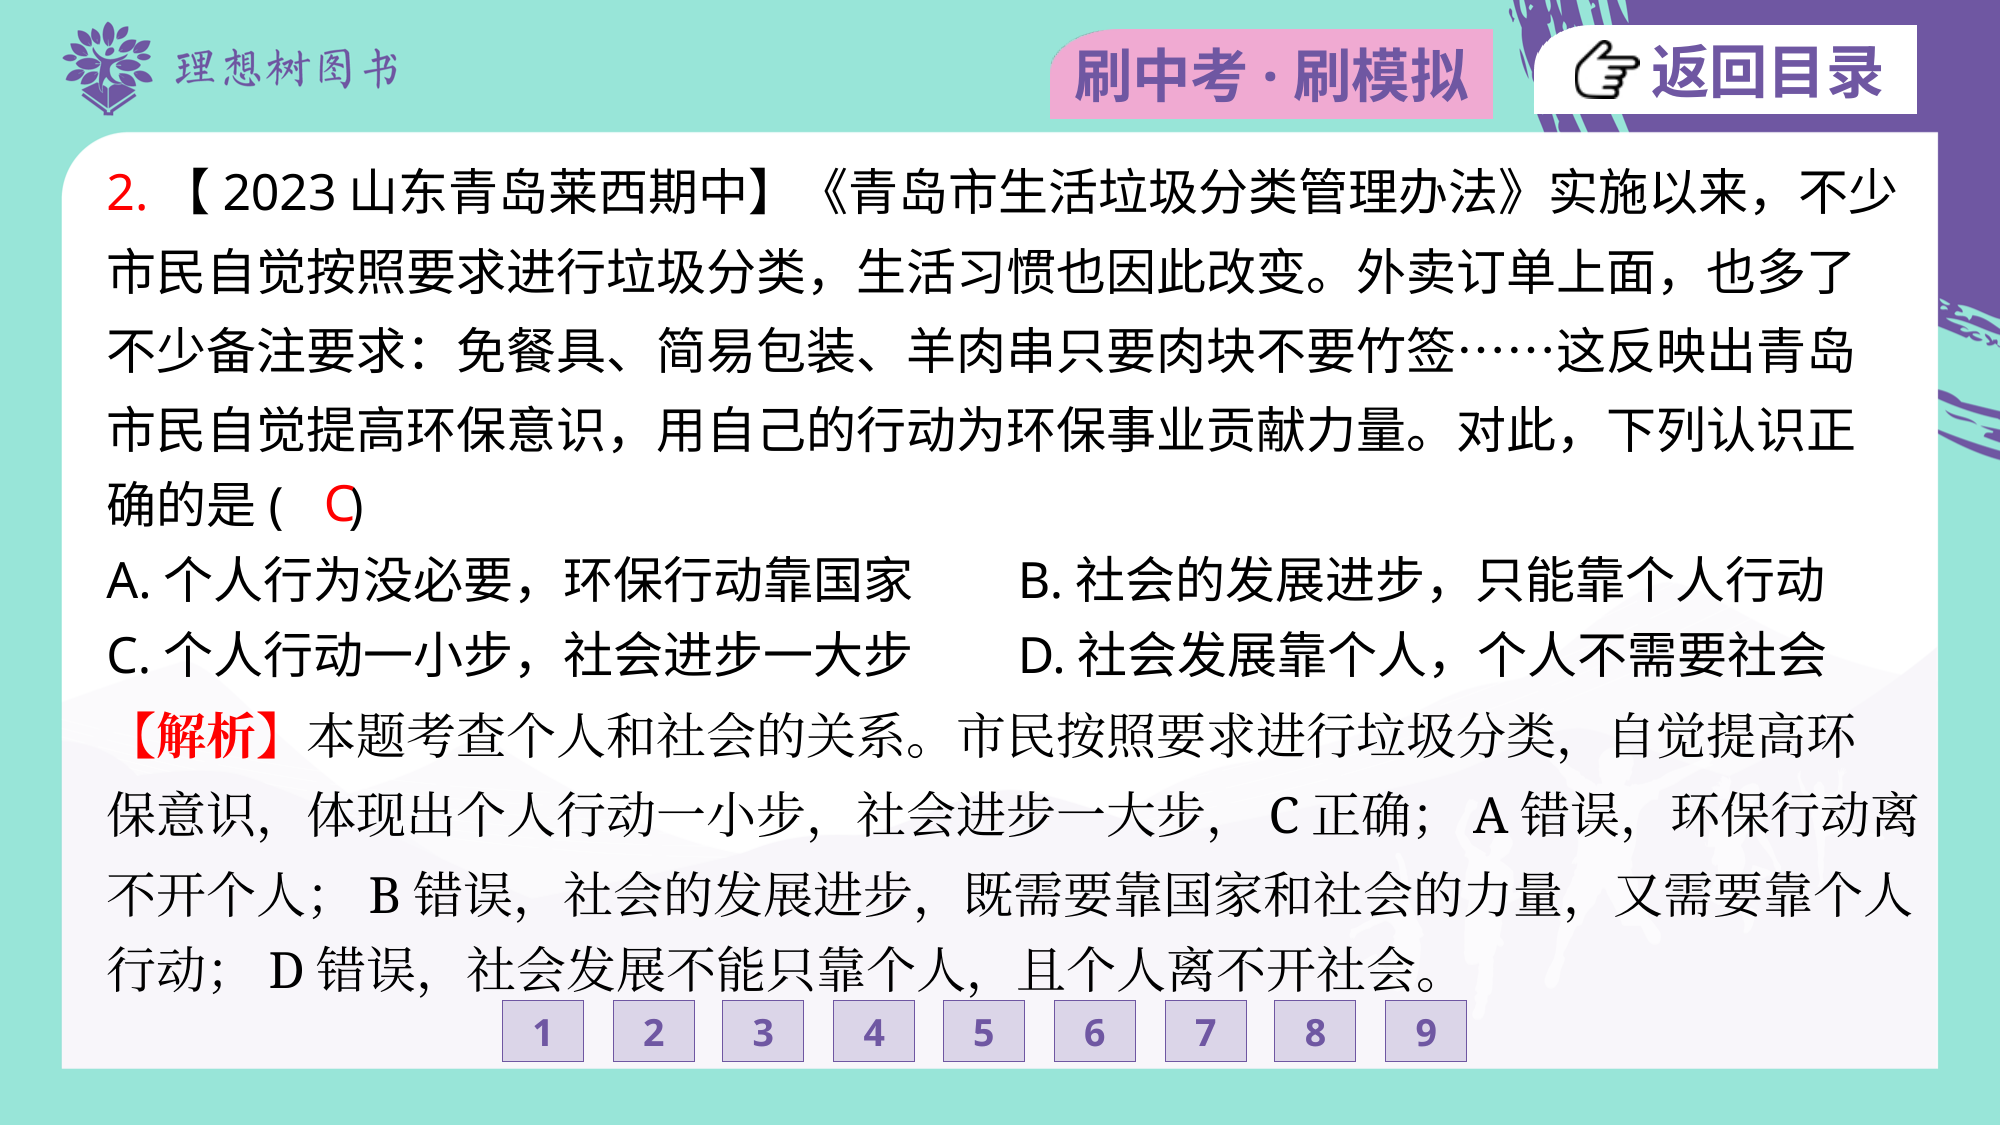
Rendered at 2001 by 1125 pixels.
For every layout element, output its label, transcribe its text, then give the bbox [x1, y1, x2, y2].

text_box 【解析】本题考查个人和社会的关系。市民按照要求进行垃圾分类，自觉提高环 保意识，体现出个人行动一小步，社会进步一大步，C正确；A错误，环保行动离 不开个人；B错误，社会的发展进步，既需要靠国家和社会的力量，又需要靠个人 行动；D错误，社会发展不能只靠个人，且个人离不开社会。 [106, 685, 1895, 992]
text_box C [309, 456, 371, 526]
text_box A.个人行为没必要，环保行动靠国家 B.社会的发展进步，只能靠个人行动 C.个人行动一小步，社会进步一大步 D.社会发展靠个人，个人不需要社会 [106, 529, 1895, 677]
picture [0, 0, 2000, 1125]
text_box 2.【2023山东青岛莱西期中】《青岛市生活垃圾分类管理办法》实施以来，不少 市民自觉按照要求进行垃圾分类，生活习惯也因此改变。外卖订单上面，也多了 不少备注要求：免餐具、简易包装、羊肉串只要肉块不要竹签……这反映出青岛 市民自觉提高环保意识，用自己的行动为环保事业贡献力量。对此，下列认识正 确的是( ) [106, 141, 1895, 527]
